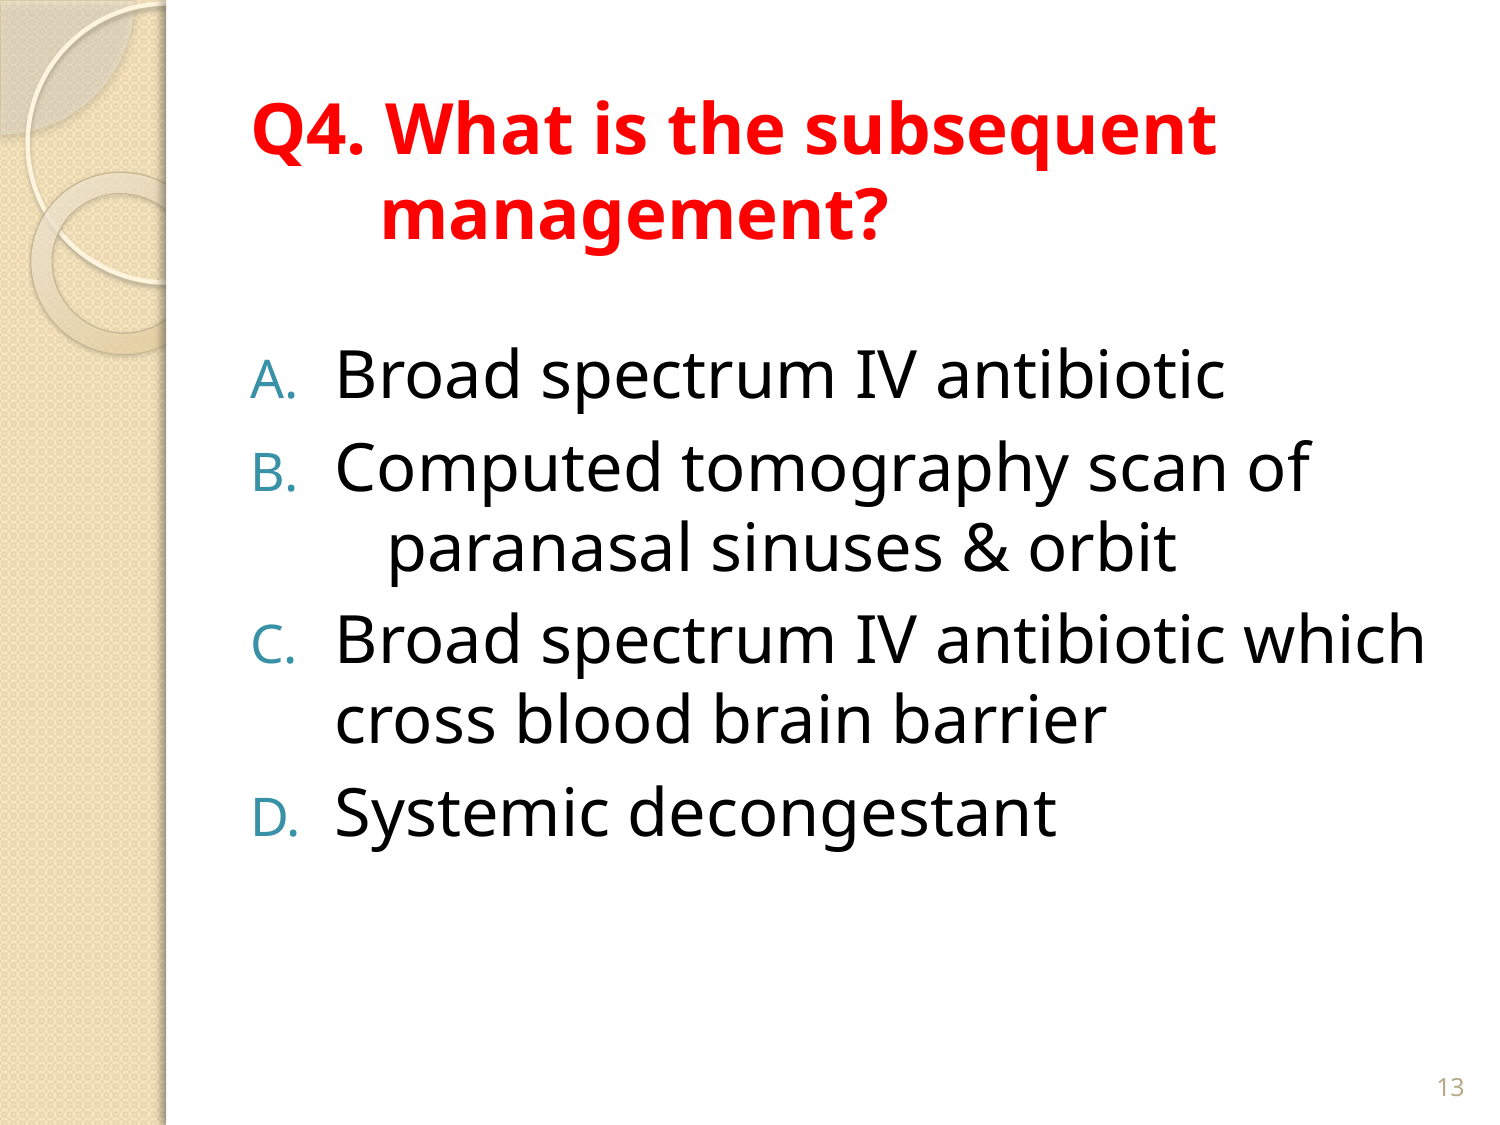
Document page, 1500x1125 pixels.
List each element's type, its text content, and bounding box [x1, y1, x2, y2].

title Q4. What is the subsequent management? [235, 75, 1466, 263]
list Broad spectrum IV antibiotic Computed tomography scan of paranasal sinuses & orbit Broad spectrum IV antibiotic which cross blood brain barrier Systemic decongestant [235, 324, 1450, 975]
slide_number 13 [1413, 1034, 1488, 1113]
